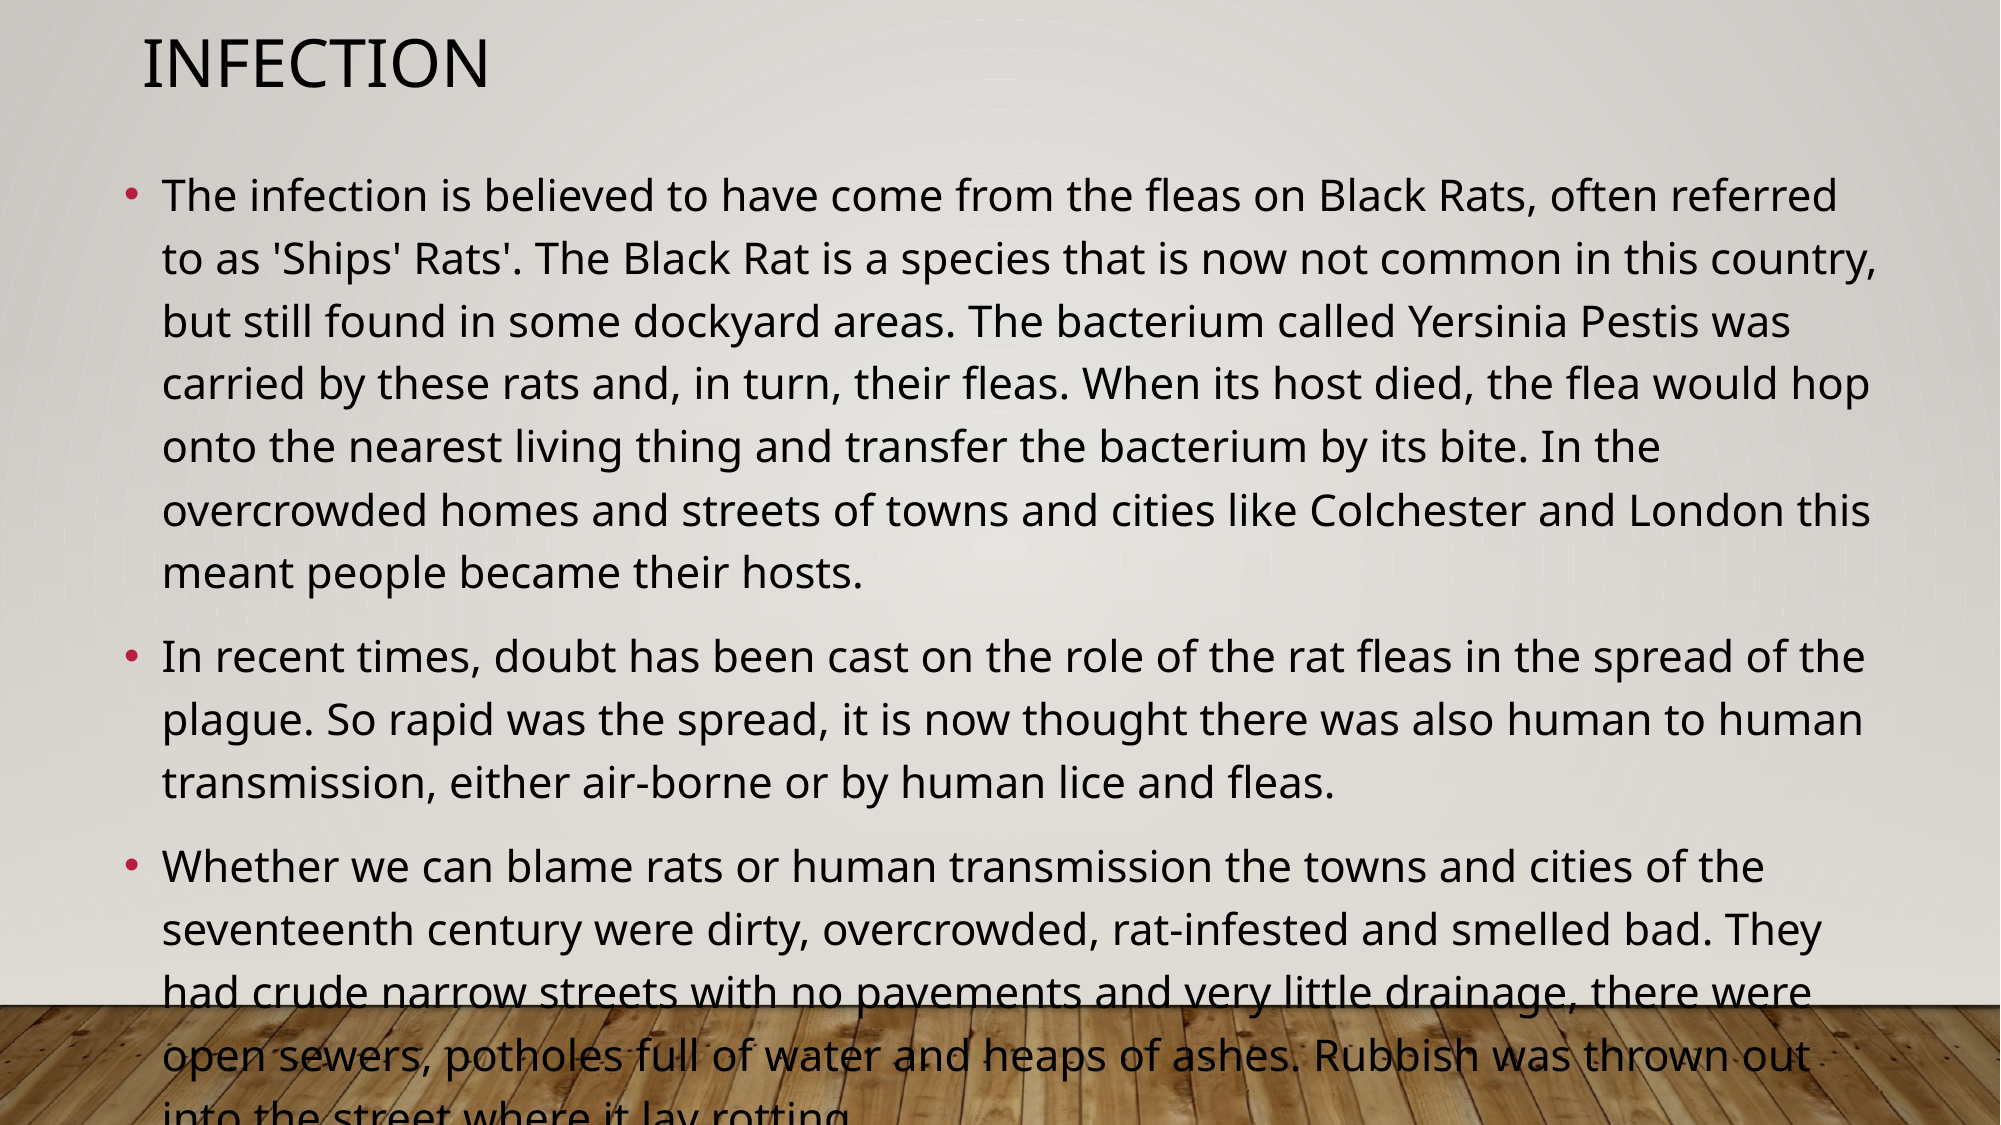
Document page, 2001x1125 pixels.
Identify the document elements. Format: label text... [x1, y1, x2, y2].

title Infection [127, 22, 1853, 149]
picture [0, 1005, 2000, 1125]
list The infection is believed to have come from the fleas on Black Rats, often referred to as 'Ships' Rats'. The Black Rat is a species that is now not common in this country, but still found in some dockyard areas. The bacterium called Yersinia Pestis was carried by these rats and, in turn, their fleas. When its host died, the flea would hop onto the nearest living thing and transfer the bacterium by its bite. In the overcrowded homes and streets of towns and cities like Colchester and London this meant people became their hosts. In recent times, doubt has been cast on the role of the rat fleas in the spread of the plague. So rapid was the spread, it is now thought there was also human to human transmission, either air-borne or by human lice and fleas. Whether we can blame rats or human transmission the towns and cities of the seventeenth century were dirty, overcrowded, rat-infested and smelled bad. They had crude narrow streets with no pavements and very little drainage, there were open sewers, potholes full of water and heaps of ashes. Rubbish was thrown out into the street where it lay rotting. [109, 149, 1896, 1084]
